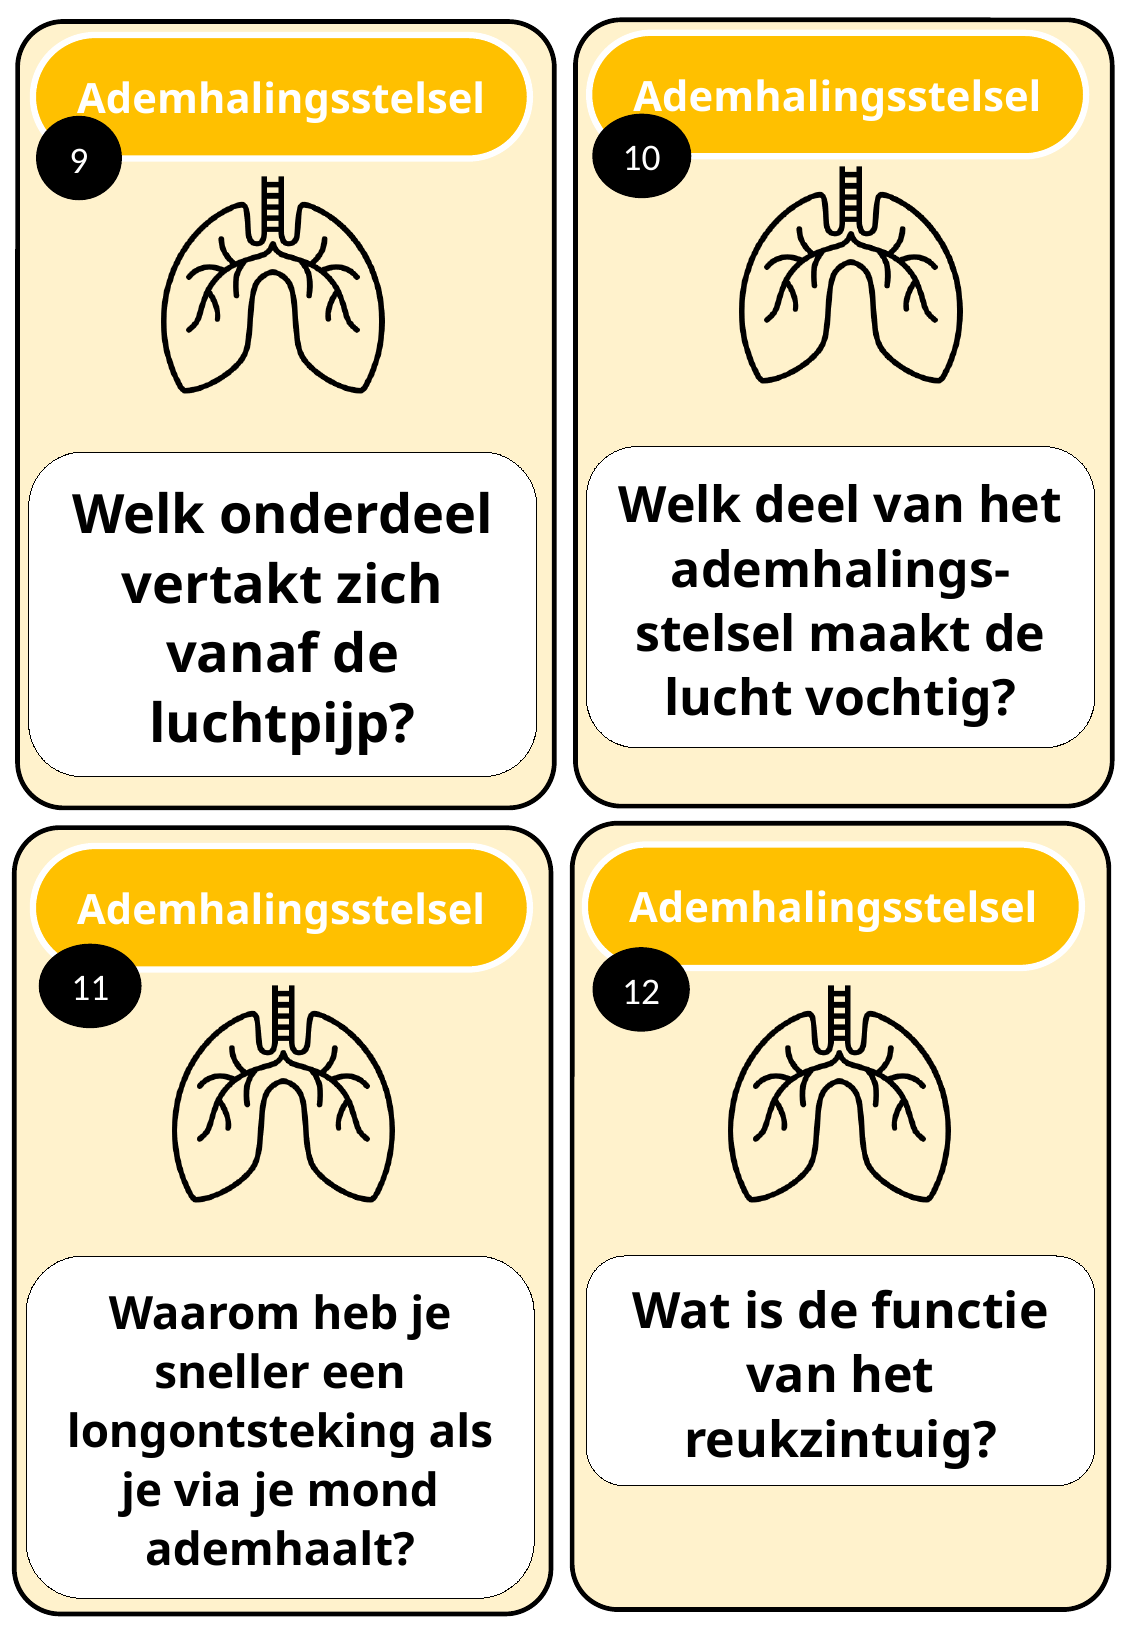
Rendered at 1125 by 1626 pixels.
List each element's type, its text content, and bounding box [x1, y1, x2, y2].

text_box Ademhalingsstelsel [31, 33, 531, 160]
text_box [571, 822, 1110, 1611]
text_box Welk deel van het ademhalings-stelsel maakt de lucht vochtig? [586, 446, 1095, 748]
text_box Ademhalingsstelsel [31, 844, 531, 971]
picture [149, 960, 417, 1229]
text_box 11 [38, 943, 142, 1029]
text_box Welk onderdeel vertakt zich vanaf de luchtpijp? [28, 452, 537, 777]
picture [138, 151, 407, 419]
text_box Wat is de functie van het reukzintuig? [586, 1255, 1095, 1486]
picture [705, 960, 973, 1228]
picture [716, 141, 985, 409]
text_box Ademhalingsstelsel [583, 843, 1083, 970]
text_box 10 [592, 113, 692, 199]
text_box [13, 826, 553, 1616]
text_box [574, 18, 1114, 808]
text_box 12 [592, 947, 690, 1032]
text_box Ademhalingsstelsel [588, 31, 1088, 158]
text_box [16, 20, 556, 809]
text_box 9 [36, 115, 122, 201]
text_box Waarom heb je sneller een longontsteking als je via je mond ademhaalt? [26, 1256, 535, 1599]
